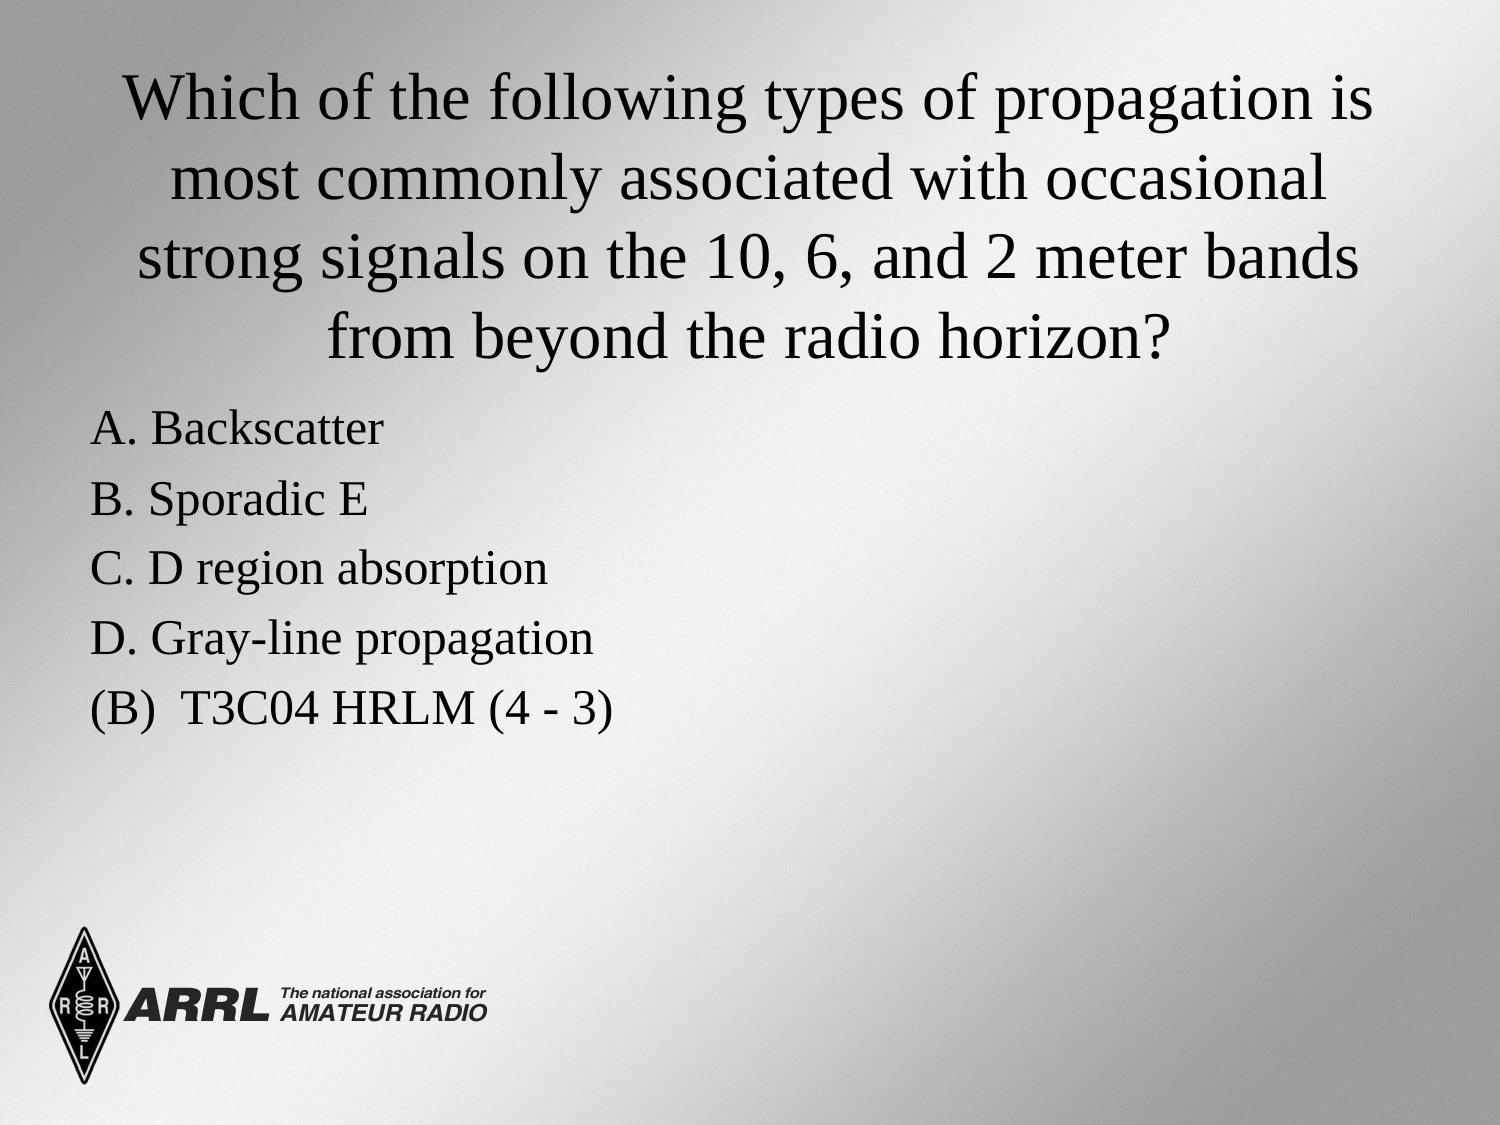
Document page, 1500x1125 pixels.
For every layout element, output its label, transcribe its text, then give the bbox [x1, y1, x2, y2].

title Which of the following types of propagation is most commonly associated with occasional strong signals on the 10, 6, and 2 meter bands from beyond the radio horizon? [75, 45, 1425, 233]
list A. Backscatter B. Sporadic E C. D region absorption D. Gray-line propagation (B) T3C04 HRLM (4 - 3) [75, 387, 1425, 1005]
picture [0, 0, 1500, 1125]
